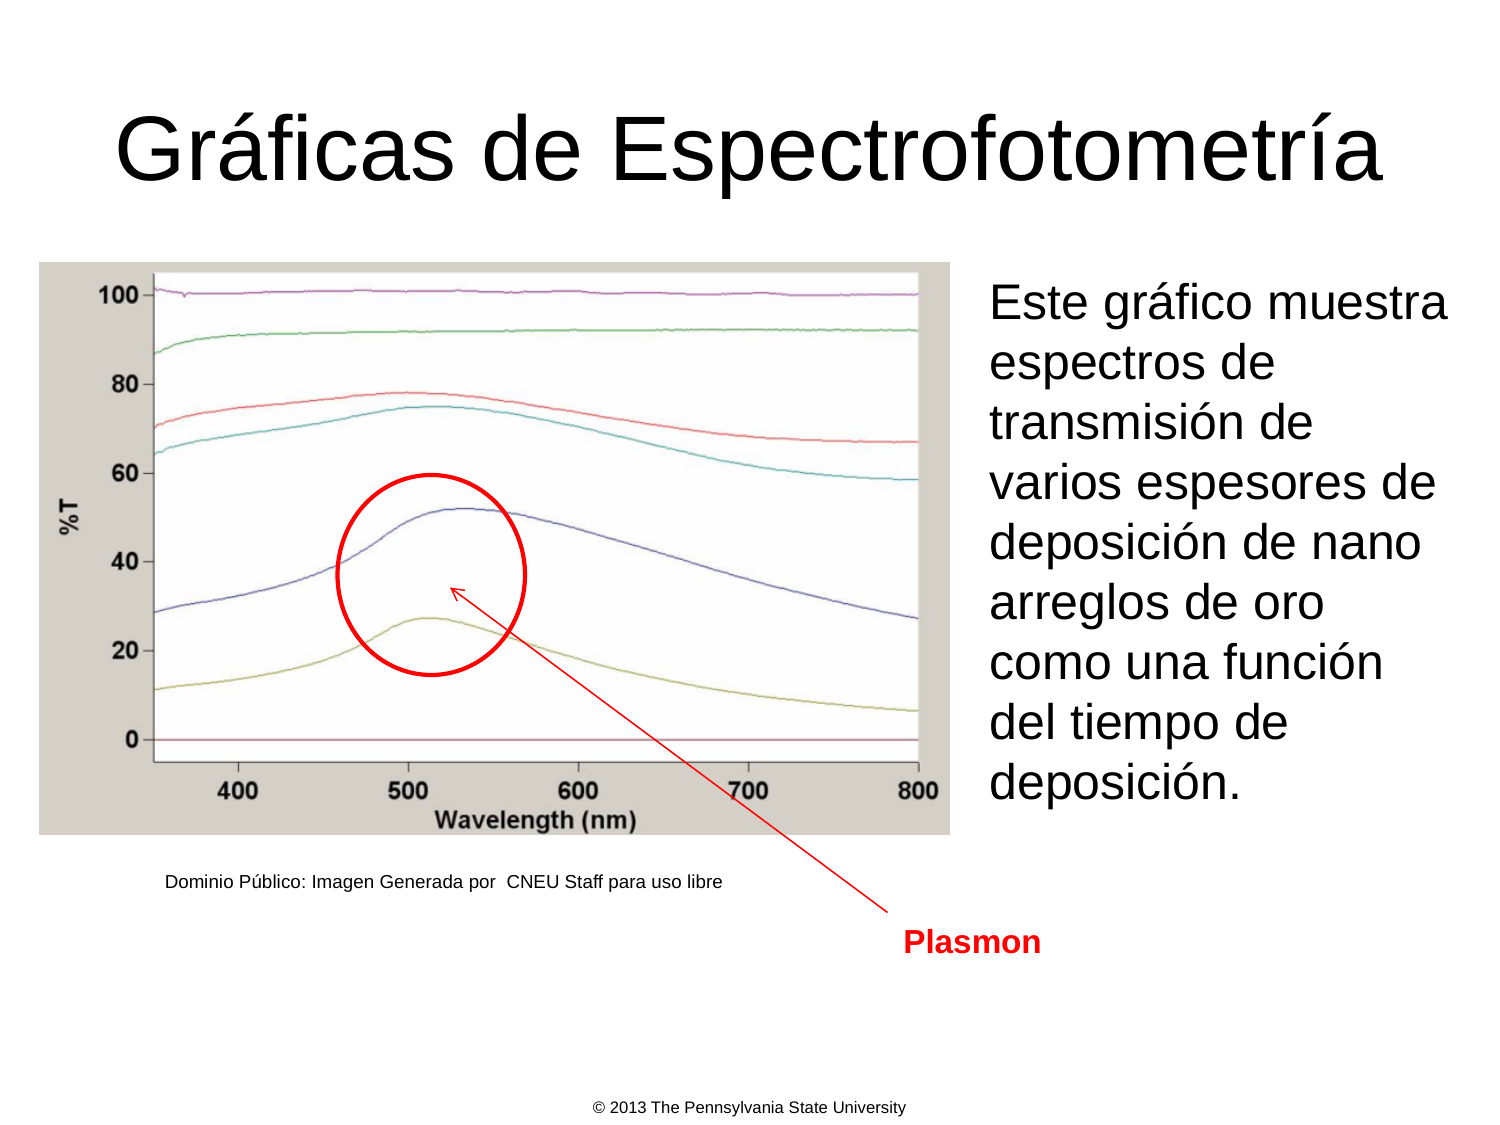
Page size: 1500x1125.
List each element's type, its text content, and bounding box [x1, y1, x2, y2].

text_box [38, 262, 1059, 969]
text_box Este gráfico muestra espectros de transmisión de varios espesores de deposición de nano arreglos de oro como una función del tiempo de deposición. [1058, 261, 1475, 817]
title Gráficas de Espectrofotometría [74, 49, 1426, 238]
